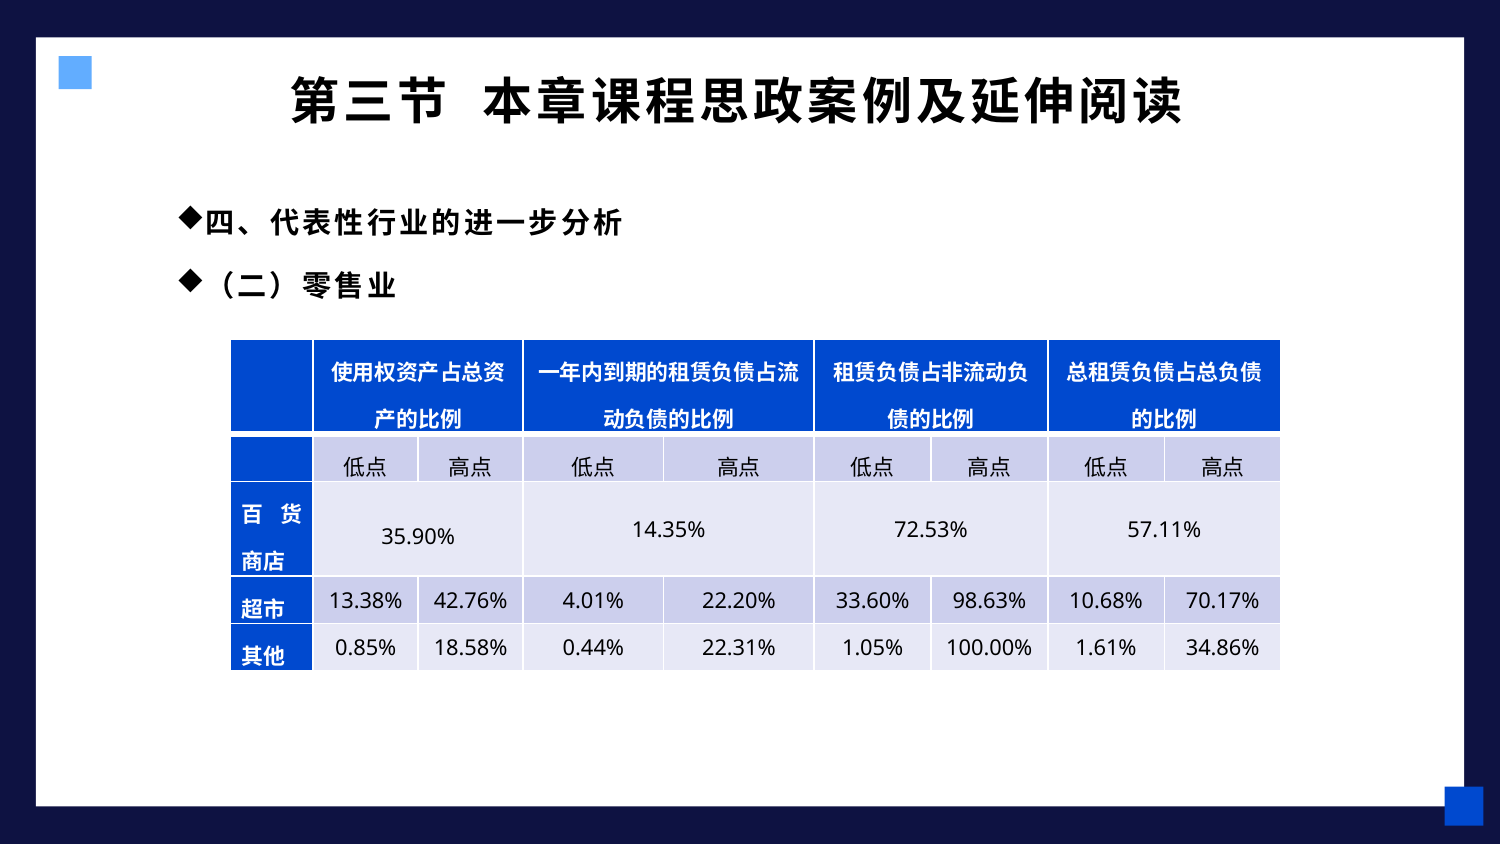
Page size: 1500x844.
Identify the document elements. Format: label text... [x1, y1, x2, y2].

table_cell 0.44% [524, 624, 663, 670]
table_cell 超市 [231, 577, 312, 623]
table_header 一年内到期的租赁负债占流动负债的比例 [524, 340, 813, 431]
title 第三节 本章课程思政案例及延伸阅读 [141, 48, 1327, 138]
table_cell 低点 [524, 437, 663, 481]
table_cell 57.11% [1049, 482, 1280, 575]
table_cell 98.63% [932, 577, 1047, 623]
table_cell 10.68% [1049, 577, 1164, 623]
table_cell 4.01% [524, 577, 663, 623]
table_cell 33.60% [815, 577, 930, 623]
table_cell 22.31% [664, 624, 813, 670]
table_header 使用权资产占总资产的比例 [314, 340, 522, 431]
table_header [231, 340, 312, 431]
table_cell 35.90% [314, 482, 522, 575]
table_cell 高点 [419, 437, 522, 481]
table_cell 100.00% [932, 624, 1047, 670]
table_cell 高点 [664, 437, 813, 481]
table_cell 1.05% [815, 624, 930, 670]
table_cell 14.35% [524, 482, 813, 575]
table_header 总租赁负债占总负债的比例 [1049, 340, 1280, 431]
table_cell 低点 [815, 437, 930, 481]
table_header 租赁负债占非流动负债的比例 [815, 340, 1047, 431]
table_cell 低点 [1049, 437, 1164, 481]
table_cell 百货商店 [231, 482, 312, 575]
table_cell 0.85% [314, 624, 417, 670]
table_cell 13.38% [314, 577, 417, 623]
table_cell 18.58% [419, 624, 522, 670]
table_cell 1.61% [1049, 624, 1164, 670]
table_cell 低点 [314, 437, 417, 481]
table_cell 70.17% [1165, 577, 1280, 623]
table_cell 42.76% [419, 577, 522, 623]
table_cell 高点 [932, 437, 1047, 481]
table_cell 高点 [1165, 437, 1280, 481]
list 四、代表性行业的进一步分析 （二）零售业 [159, 197, 1388, 622]
table_cell 72.53% [815, 482, 1047, 575]
table_cell 34.86% [1165, 624, 1280, 670]
table_cell 22.20% [664, 577, 813, 623]
table_cell 其他 [231, 624, 312, 670]
table_cell [231, 437, 312, 481]
